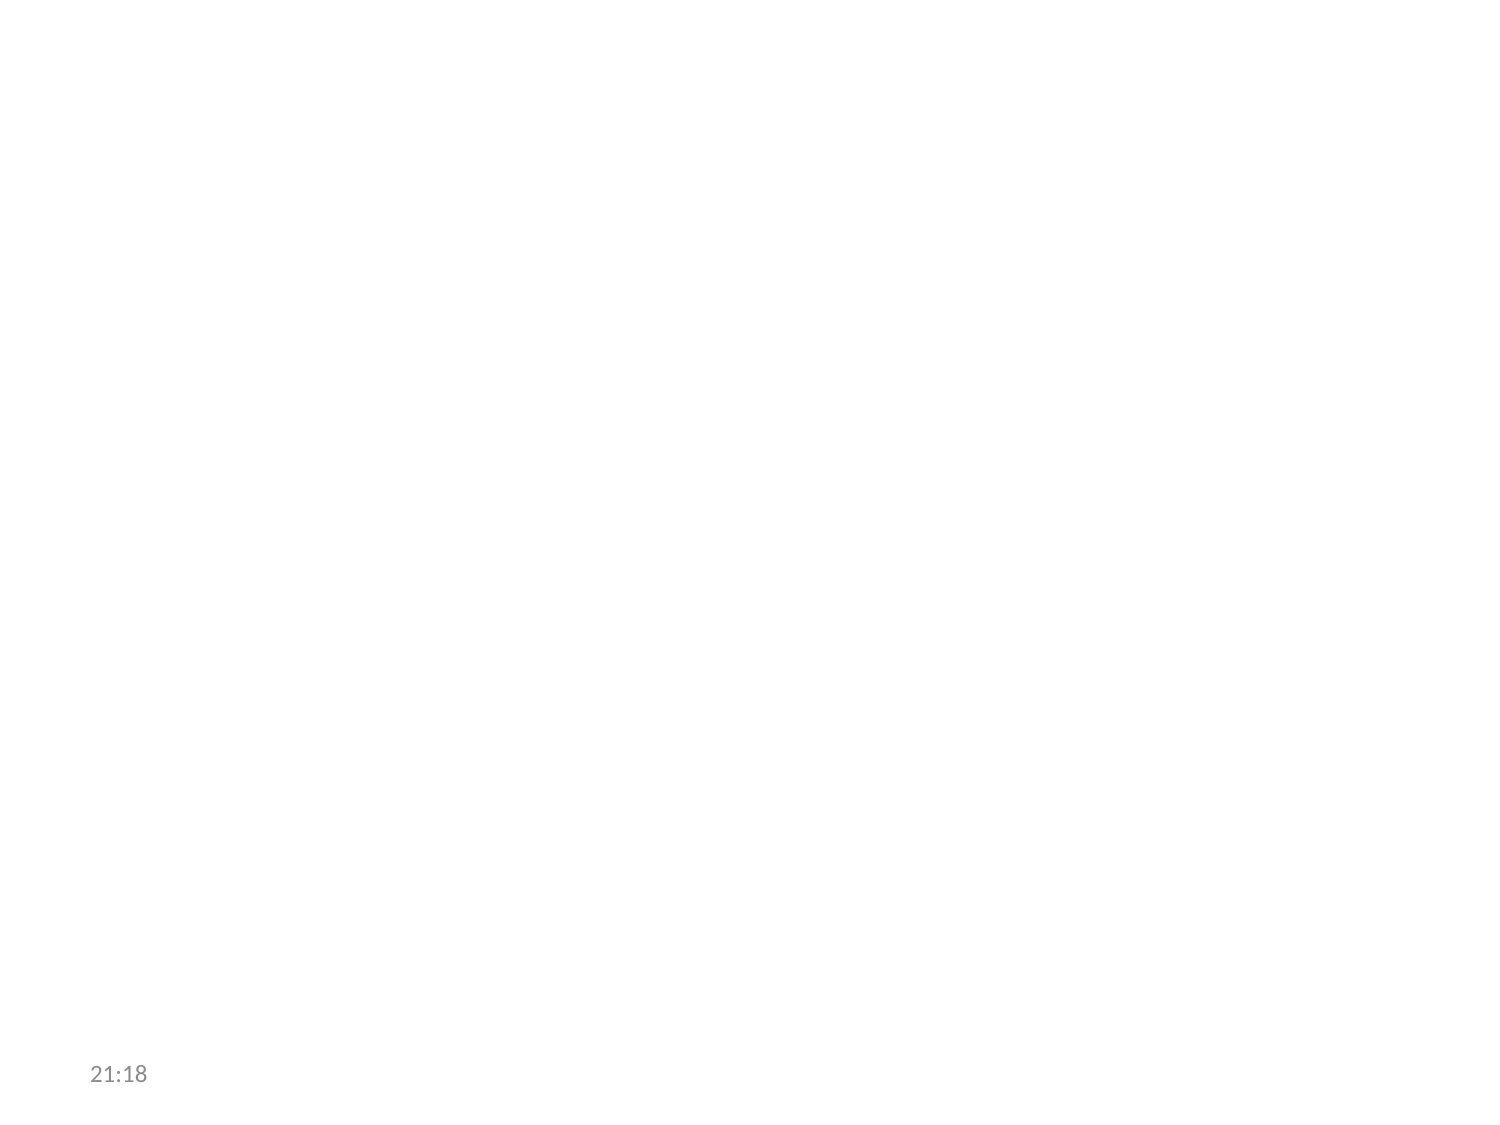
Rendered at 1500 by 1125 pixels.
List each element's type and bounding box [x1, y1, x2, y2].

slide_number [75, 1042, 425, 1103]
